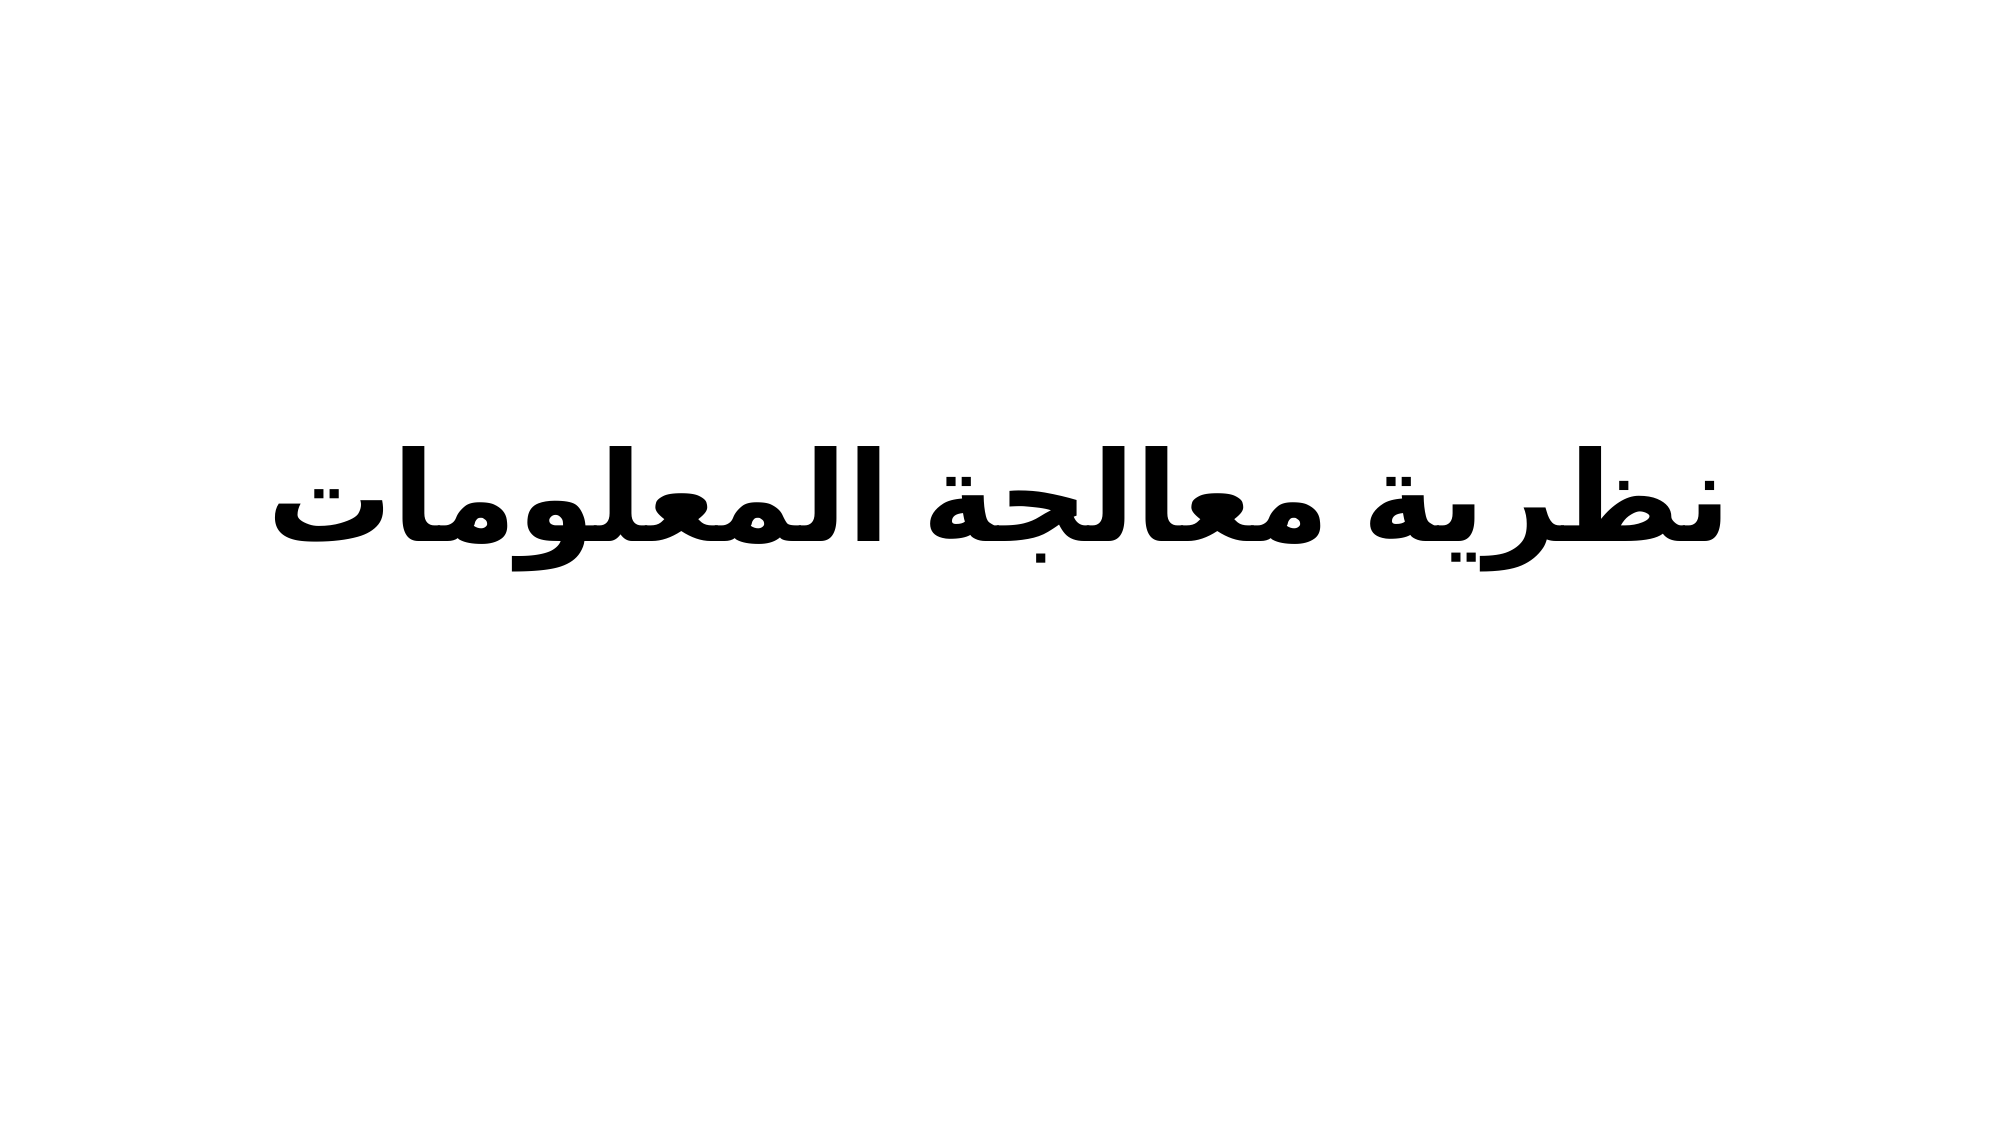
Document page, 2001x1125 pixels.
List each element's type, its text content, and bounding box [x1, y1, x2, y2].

title نظرية معالجة المعلومات [249, 184, 1750, 576]
